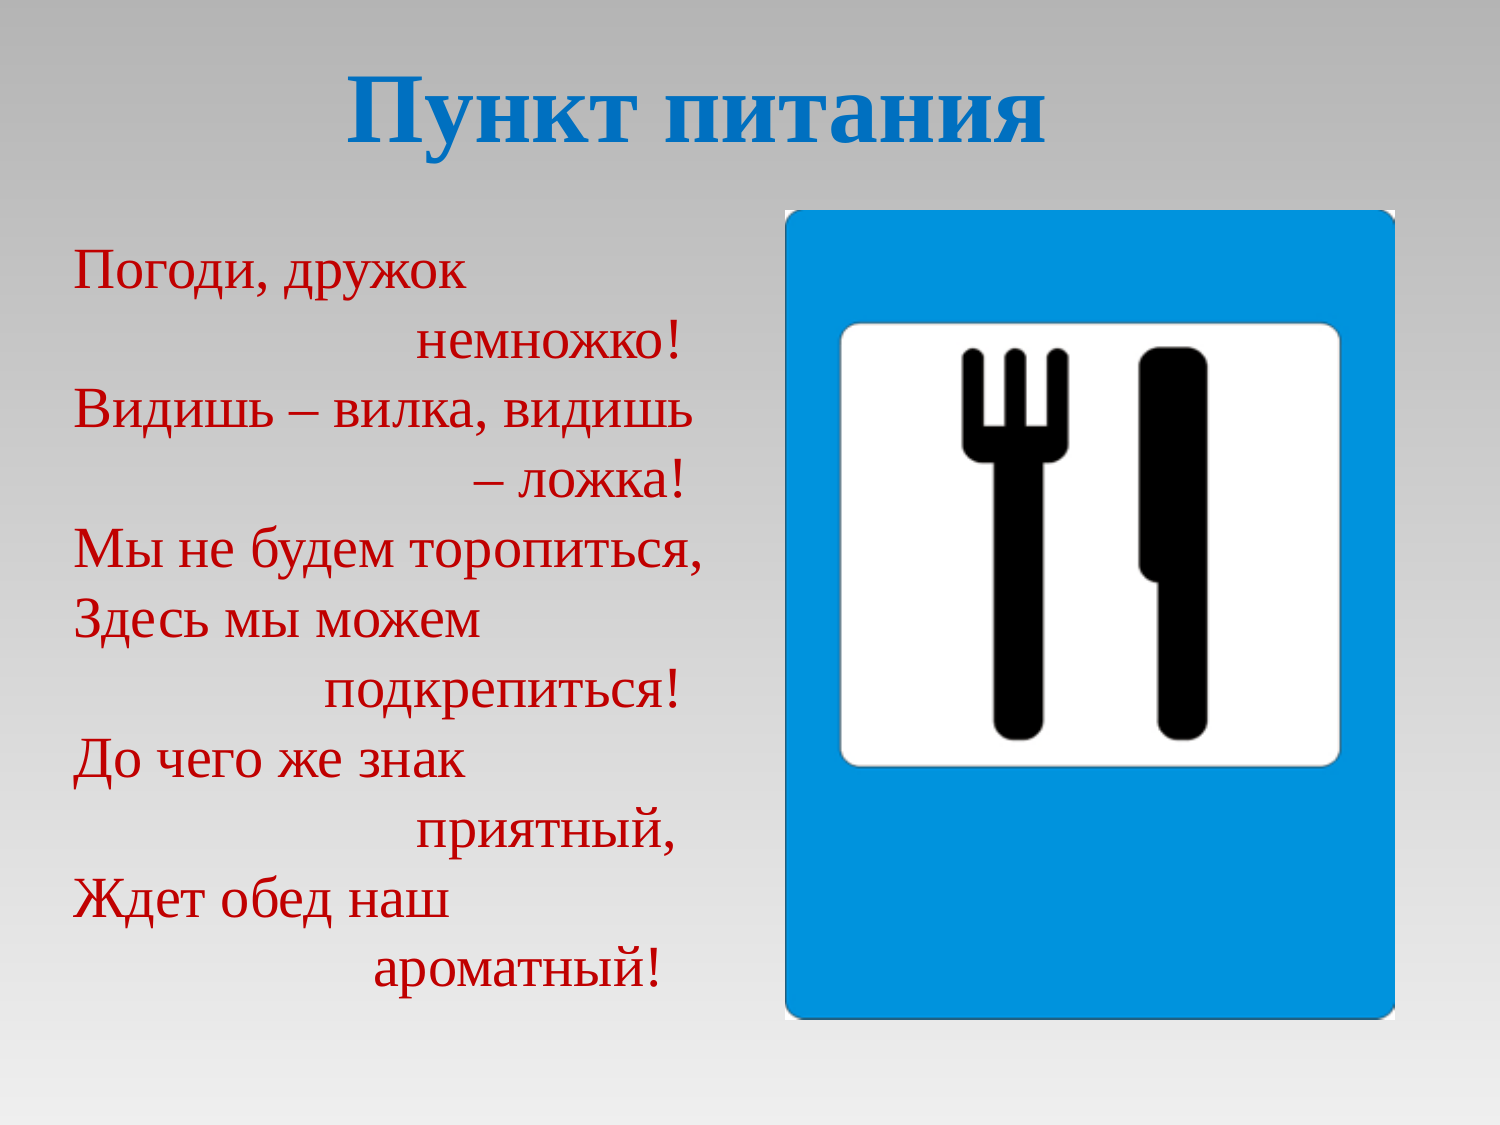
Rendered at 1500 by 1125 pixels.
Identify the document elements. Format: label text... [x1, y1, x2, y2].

picture [839, 321, 1341, 767]
text_box Пункт питания [81, 35, 1313, 171]
picture [784, 210, 1395, 1020]
picture [1383, 210, 1395, 222]
list Погоди, дружок немножко! Видишь – вилка, видишь – ложка! Мы не будем торопиться, Здесь мы можем подкрепиться! До чего же знак приятный, Ждет обед наш ароматный! [58, 222, 739, 1036]
